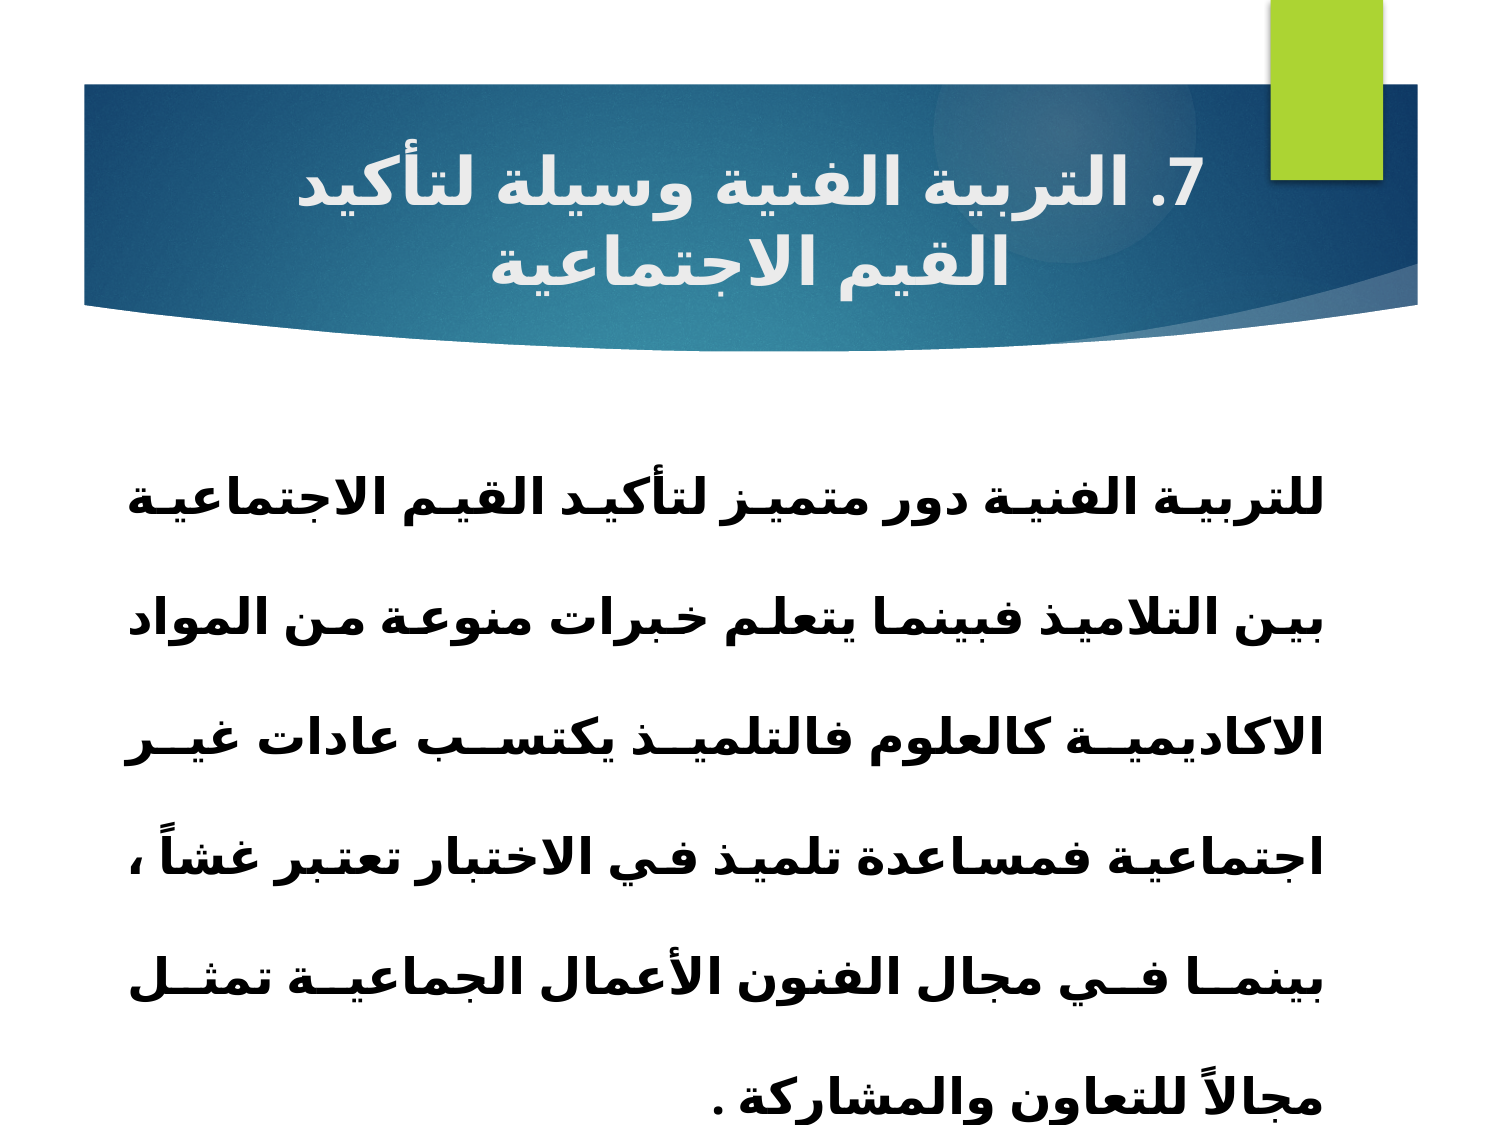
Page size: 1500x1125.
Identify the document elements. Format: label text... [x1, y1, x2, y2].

text_box للتربية الفنية دور متميز لتأكيد القيم الاجتماعية بين التلاميذ فبينما يتعلم خبرات منوعة من المواد الاكاديمية كالعلوم فالتلميذ يكتسب عادات غير اجتماعية فمساعدة تلميذ في الاختبار تعتبر غشاً ، بينما في مجال الفنون الأعمال الجماعية تمثل مجالاً للتعاون والمشاركة . [112, 397, 1341, 1125]
title 7. التربية الفنية وسيلة لتأكيد القيم الاجتماعية [230, 160, 1271, 278]
